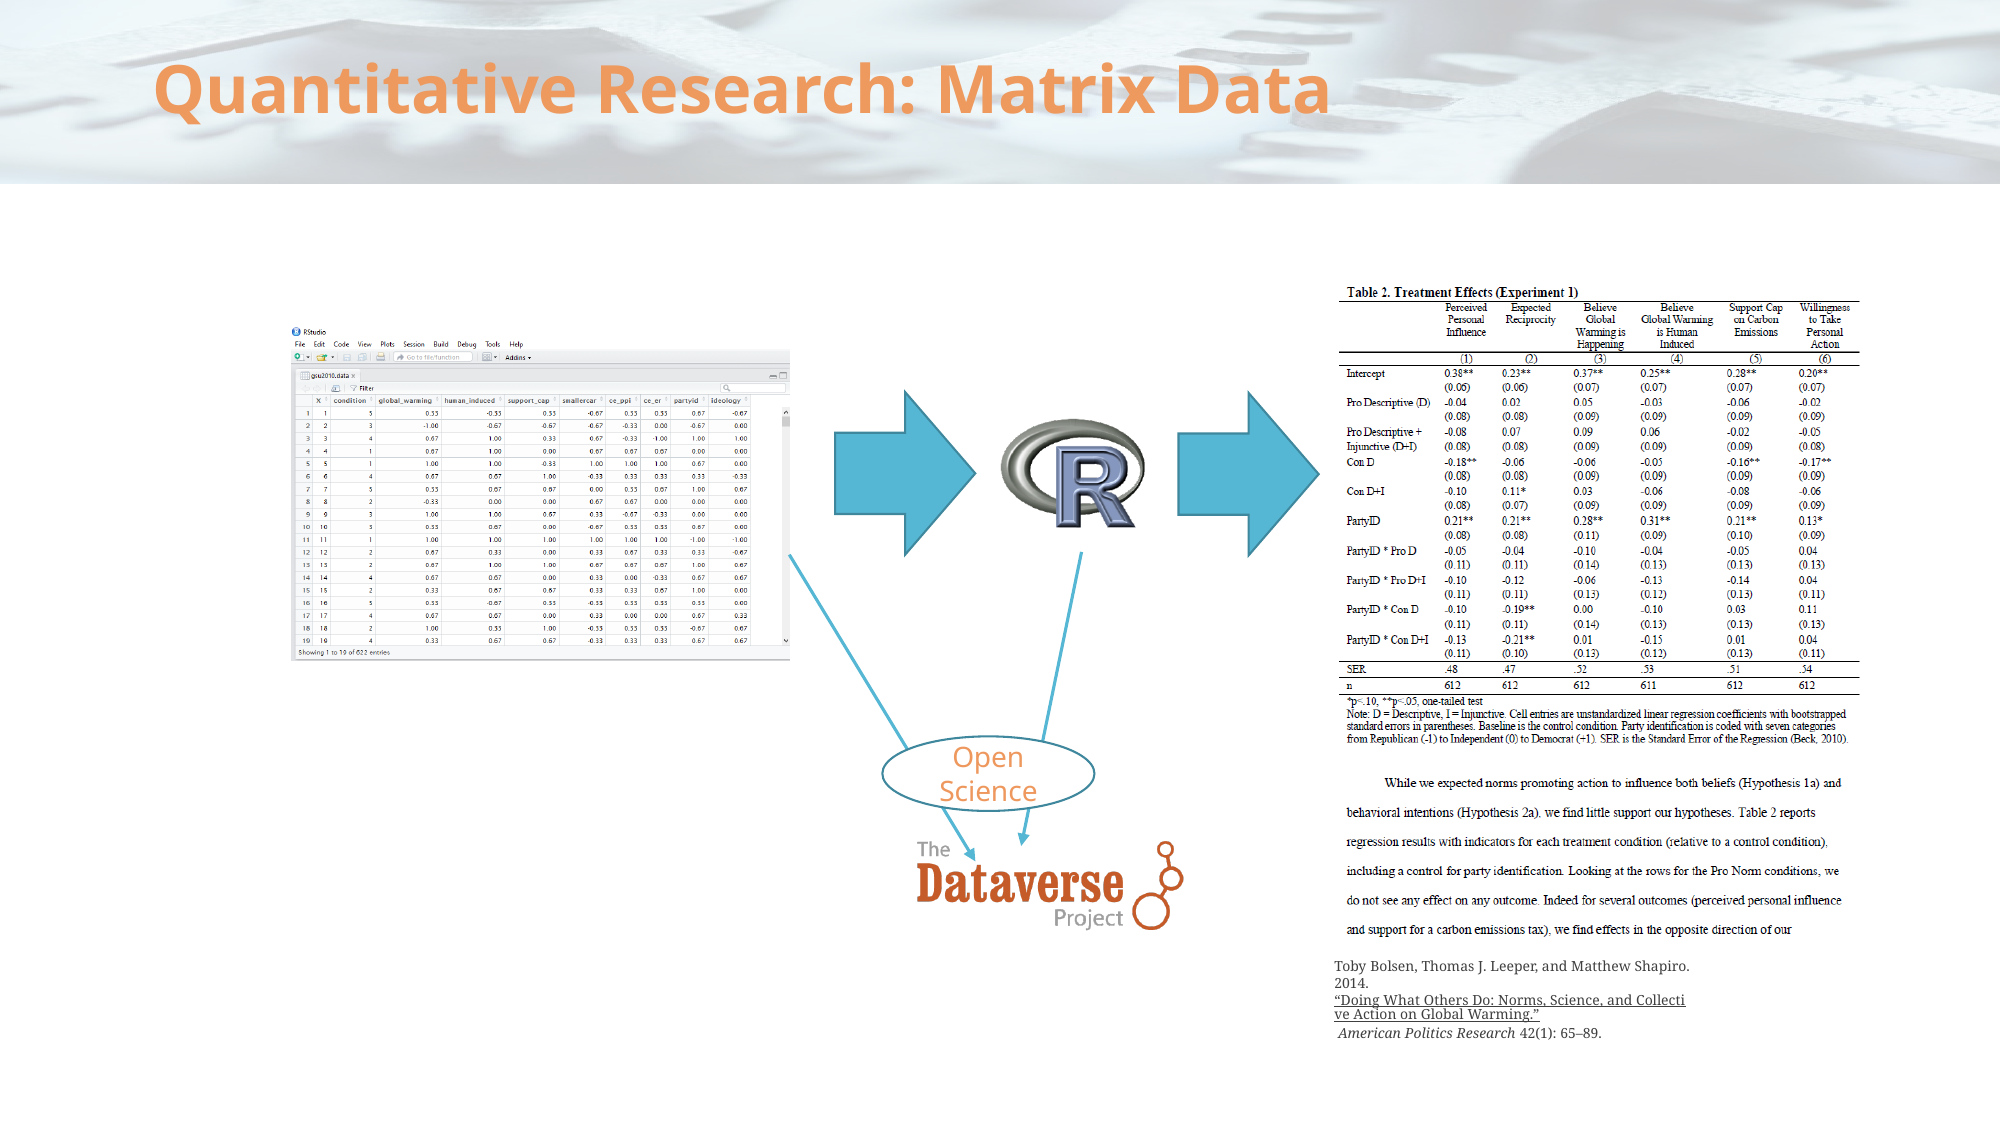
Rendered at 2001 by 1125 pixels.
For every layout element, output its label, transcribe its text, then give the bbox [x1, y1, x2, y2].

picture [1000, 418, 1145, 528]
title Quantitative Research: Matrix Data [137, 29, 1863, 155]
picture [291, 326, 790, 661]
text_box [834, 389, 977, 554]
text_box Open Science [976, 735, 1021, 812]
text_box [1021, 551, 1082, 834]
text_box Toby Bolsen, Thomas J. Leeper, and Matthew Shapiro. 2014. “Doing What Others Do: Norms, Science, and Collective Action on Global Warming.” American Politics Research 42(1): 65–89. [1319, 958, 1707, 1035]
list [1318, 243, 1881, 958]
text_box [789, 554, 976, 862]
text_box Open Science [1082, 754, 1096, 793]
picture [905, 834, 1190, 937]
text_box [1177, 390, 1318, 559]
